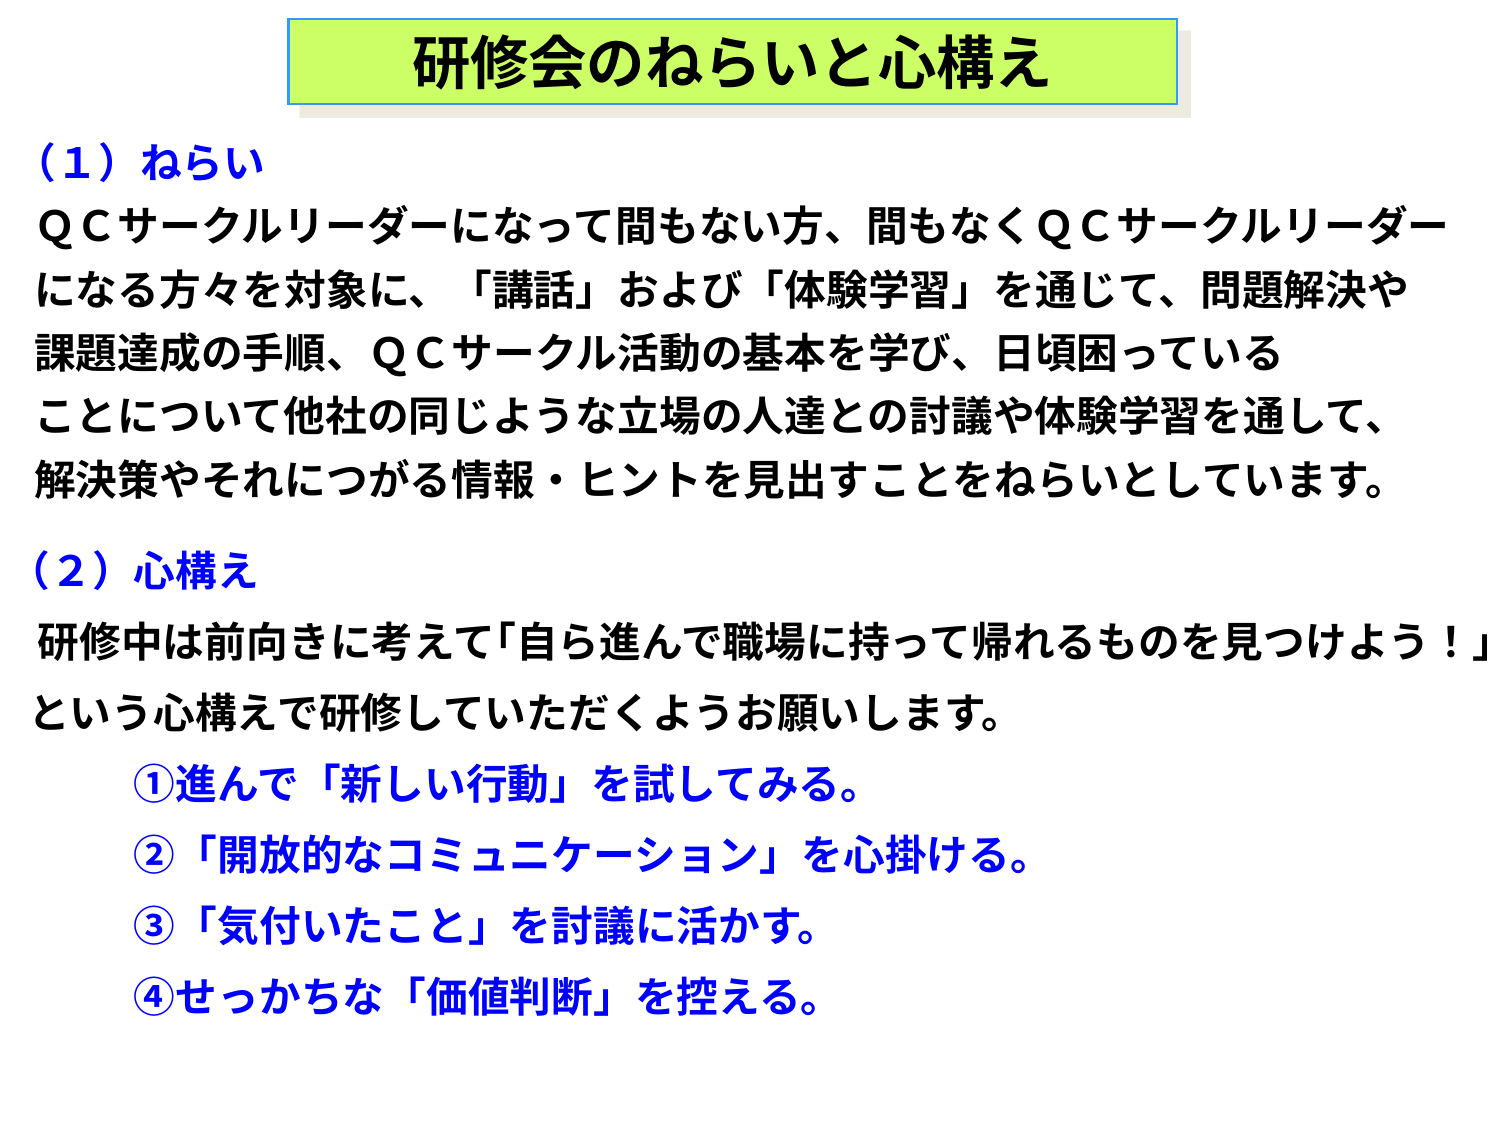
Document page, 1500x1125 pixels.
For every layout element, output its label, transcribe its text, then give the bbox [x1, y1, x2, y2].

text_box （１）ねらい ＱＣサークルリーダーになって間もない方、間もなくＱＣサークルリーダー になる方々を対象に、「講話」および「体験学習」を通じて、問題解決や 課題達成の手順、ＱＣサークル活動の基本を学び、日頃困っている ことについて他社の同じような立場の人達との討議や体験学習を通して、 解決策やそれにつがる情報・ヒントを見出すことをねらいとしています。 [0, 137, 1500, 511]
text_box 研修会のねらいと心構え [288, 19, 1177, 104]
text_box （２）心構え 研修中は前向きに考えて｢自ら進んで職場に持って帰れるものを見つけよう！｣ という心構えで研修していただくようお願いします。 ①進んで「新しい行動」を試してみる。 ②「開放的なコミュニケーション」を心掛ける。 ③「気付いたこと」を討議に活かす。 ④せっかちな「価値判断」を控える。 [0, 545, 1500, 1028]
